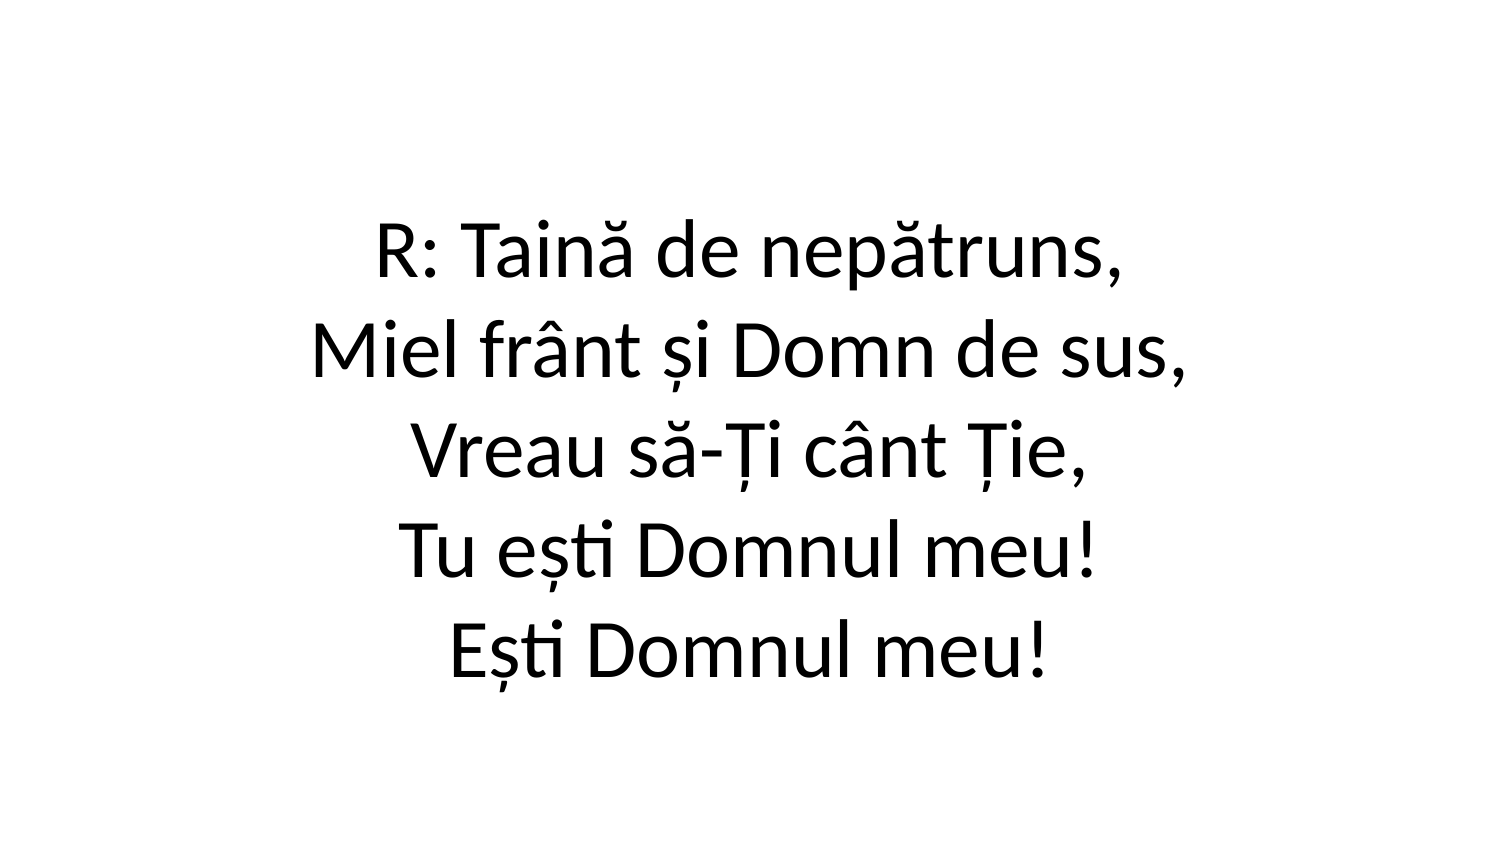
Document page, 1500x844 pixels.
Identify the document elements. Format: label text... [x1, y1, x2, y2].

text_box R: Taină de nepătruns, Miel frânt și Domn de sus, Vreau să-Ți cânt Ție, Tu ești Domnul meu! Ești Domnul meu! [295, 142, 1205, 702]
